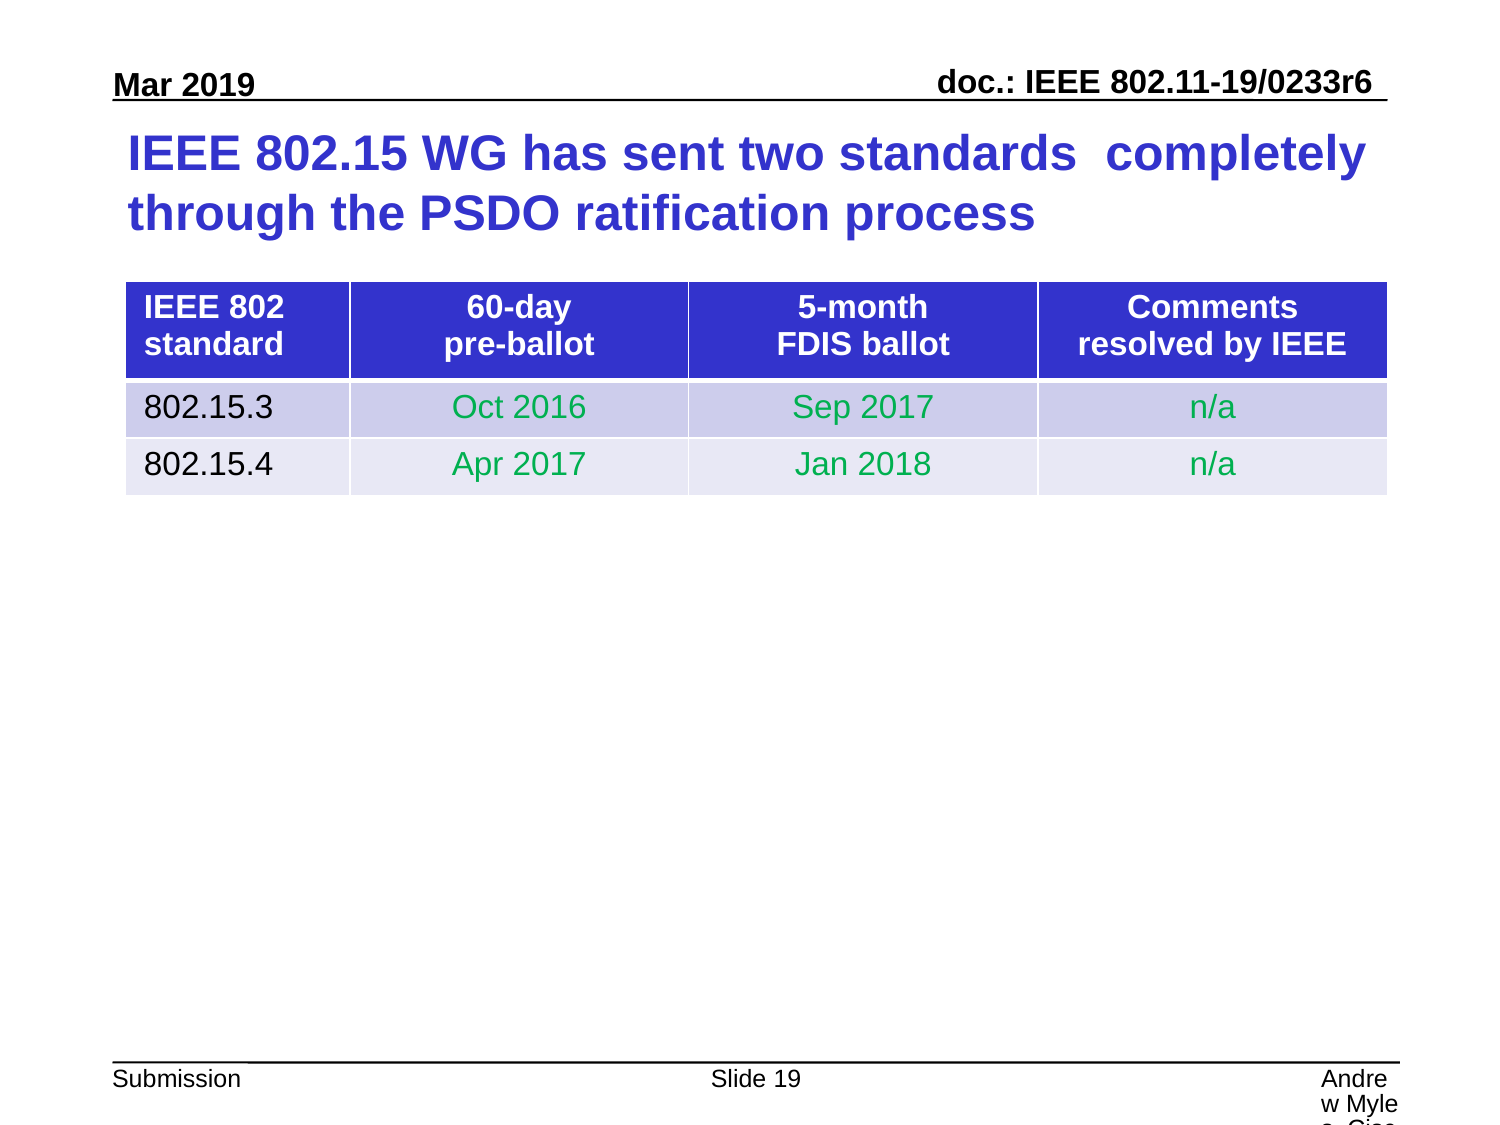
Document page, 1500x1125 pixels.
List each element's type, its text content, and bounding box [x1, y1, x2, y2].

table_header Comments resolved by IEEE [1039, 282, 1387, 378]
footer Andrew Myles, Cisco [1320, 1061, 1402, 1093]
table_cell Oct 2016 [351, 383, 688, 437]
table_cell Sep 2017 [689, 383, 1037, 437]
table_header IEEE 802 standard [126, 282, 349, 378]
table_cell Jan 2018 [689, 439, 1037, 495]
title IEEE 802.15 WG has sent two standards completely through the PSDO ratification process [112, 112, 1388, 288]
table_cell n/a [1039, 383, 1387, 437]
table_cell Apr 2017 [351, 439, 688, 495]
table_cell 802.15.3 [126, 383, 349, 437]
table_header 60-day pre-ballot [351, 282, 688, 378]
slide_number Slide 19 [709, 1061, 803, 1093]
table_header 5-month FDIS ballot [689, 282, 1037, 378]
table_cell n/a [1039, 439, 1387, 495]
table_cell 802.15.4 [126, 439, 349, 495]
